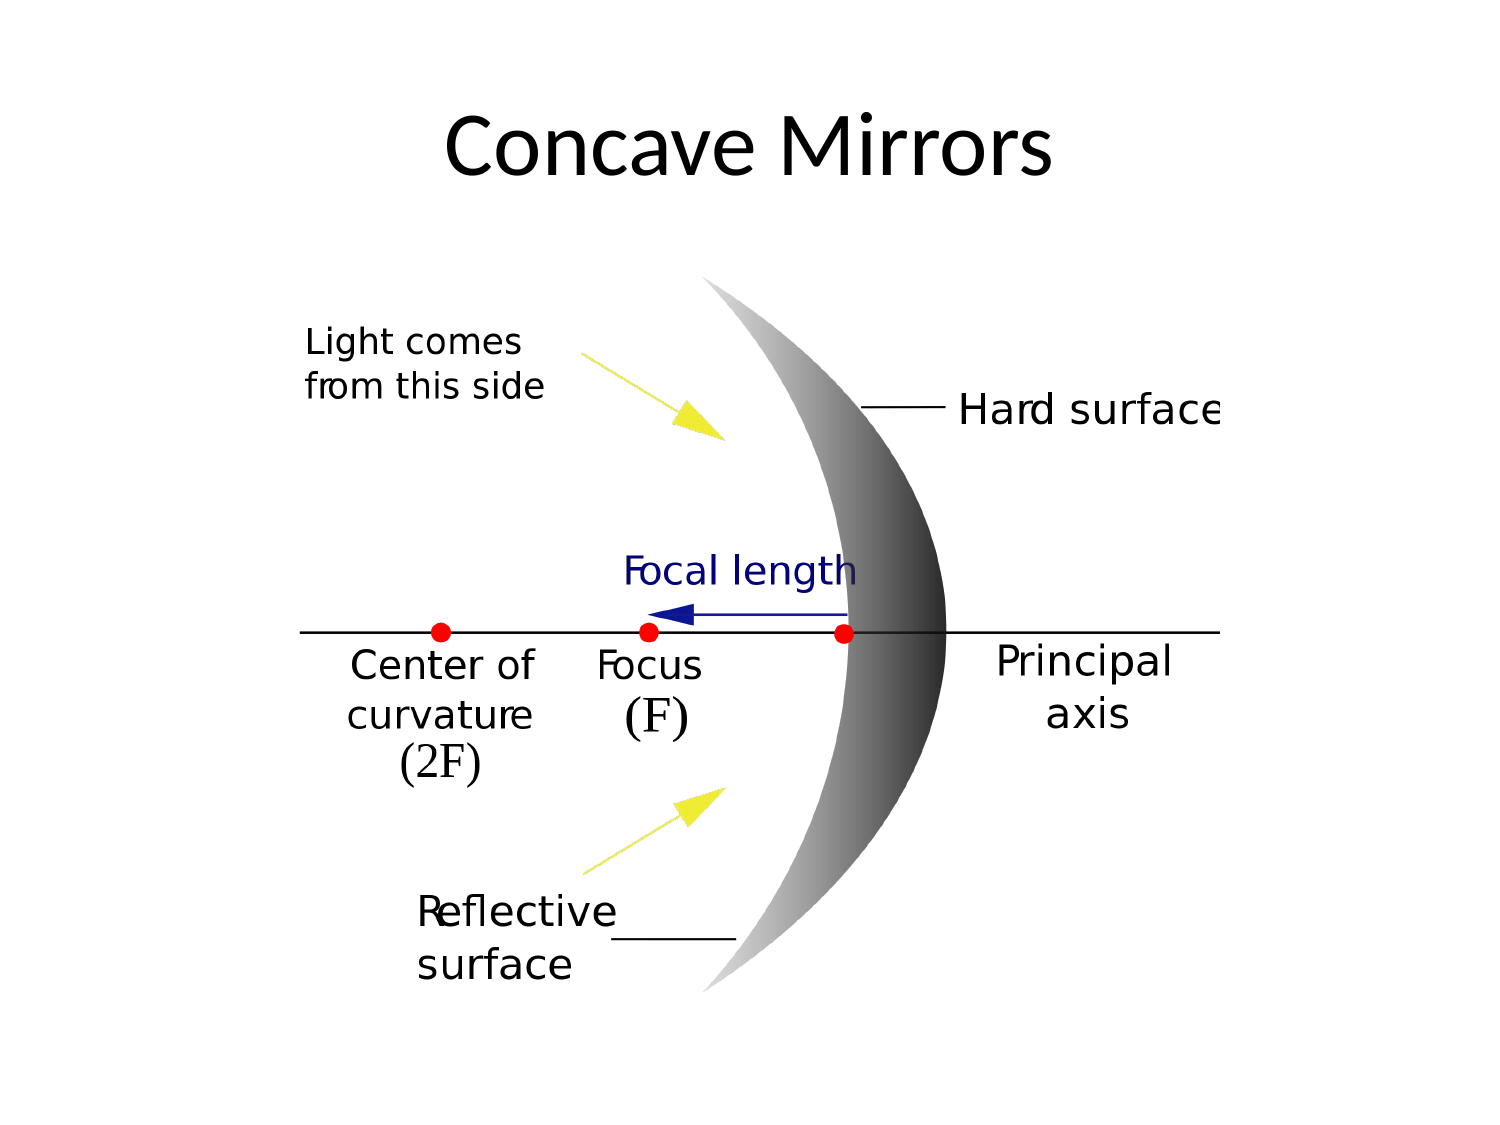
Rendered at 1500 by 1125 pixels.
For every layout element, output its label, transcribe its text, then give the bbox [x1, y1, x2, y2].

title Concave Mirrors [75, 45, 1425, 233]
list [74, 262, 1426, 1006]
